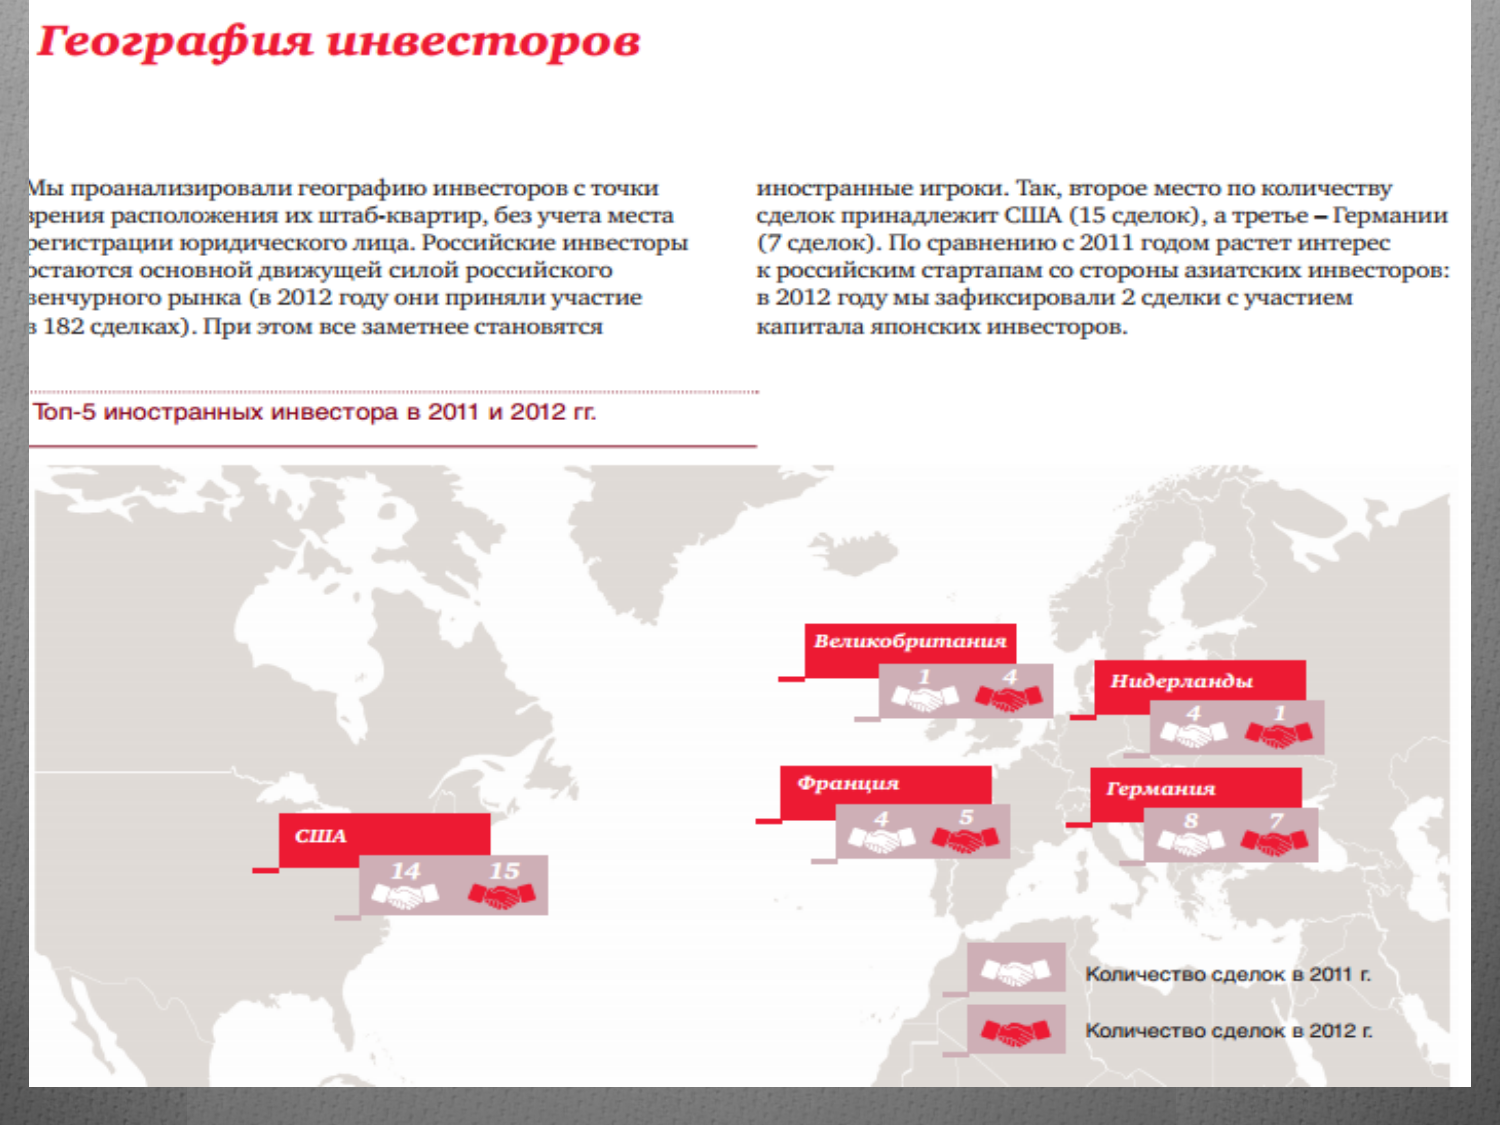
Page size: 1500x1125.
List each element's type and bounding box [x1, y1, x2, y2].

list [29, 0, 1471, 1087]
